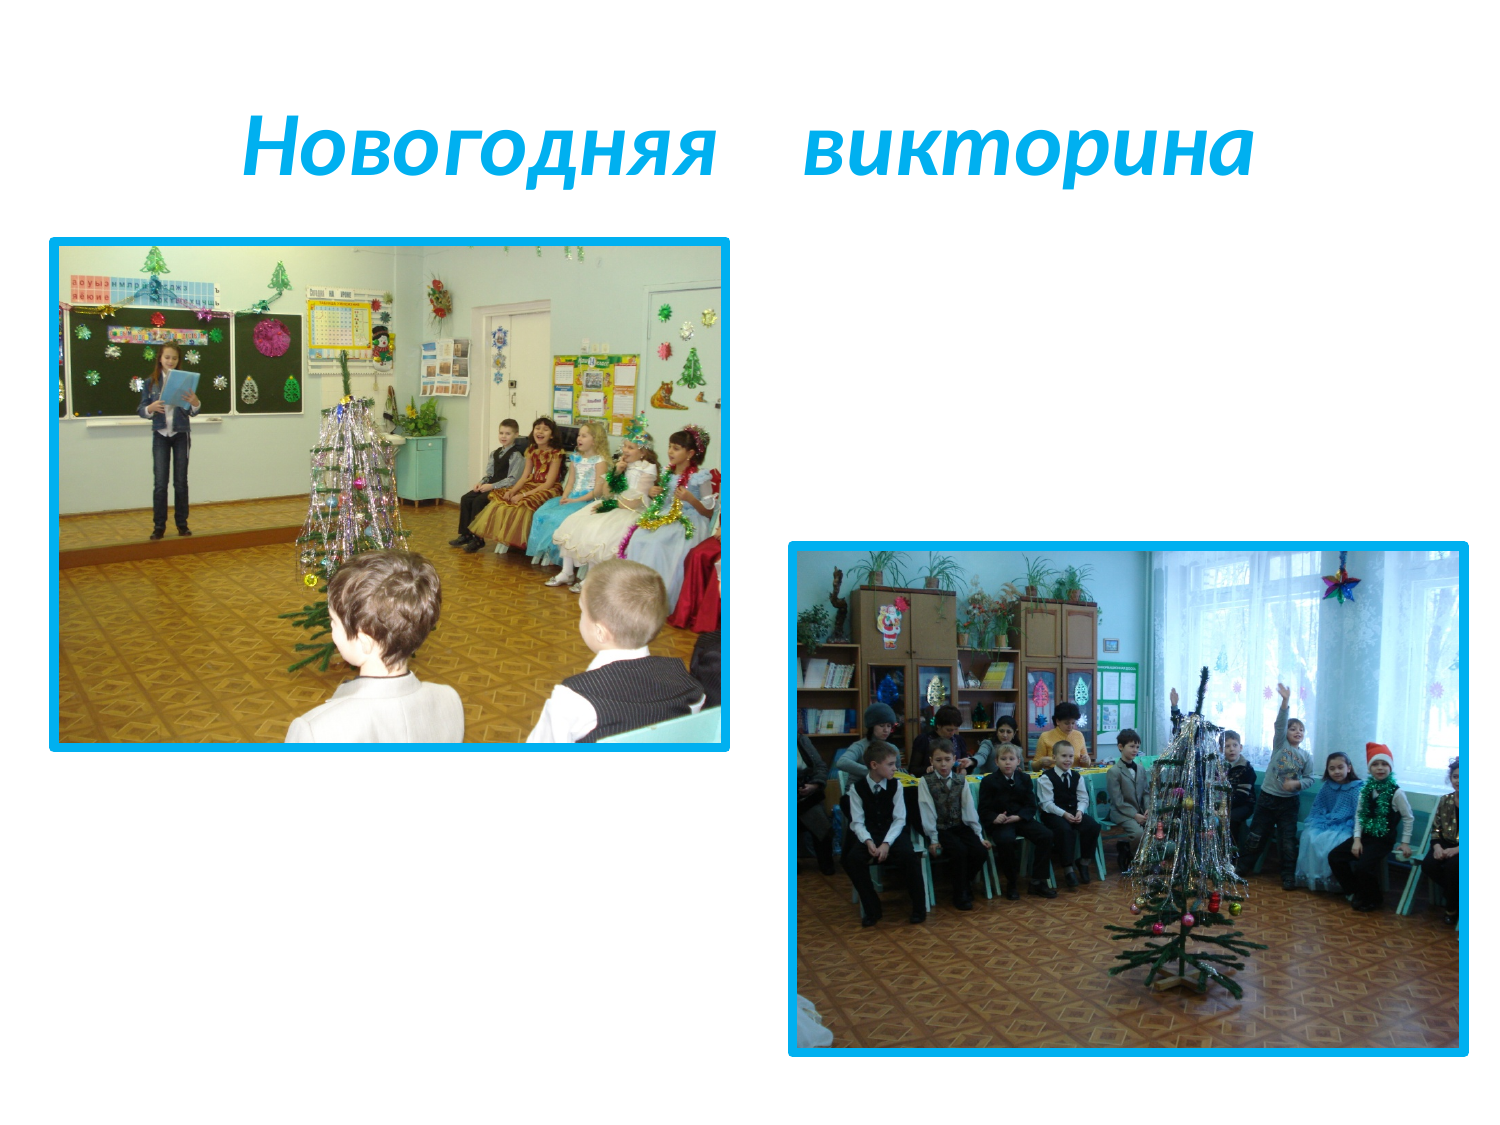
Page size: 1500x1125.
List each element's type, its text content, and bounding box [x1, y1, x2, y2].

title Новогодняя викторина [75, 45, 1425, 233]
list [58, 245, 722, 744]
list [796, 550, 1460, 1048]
